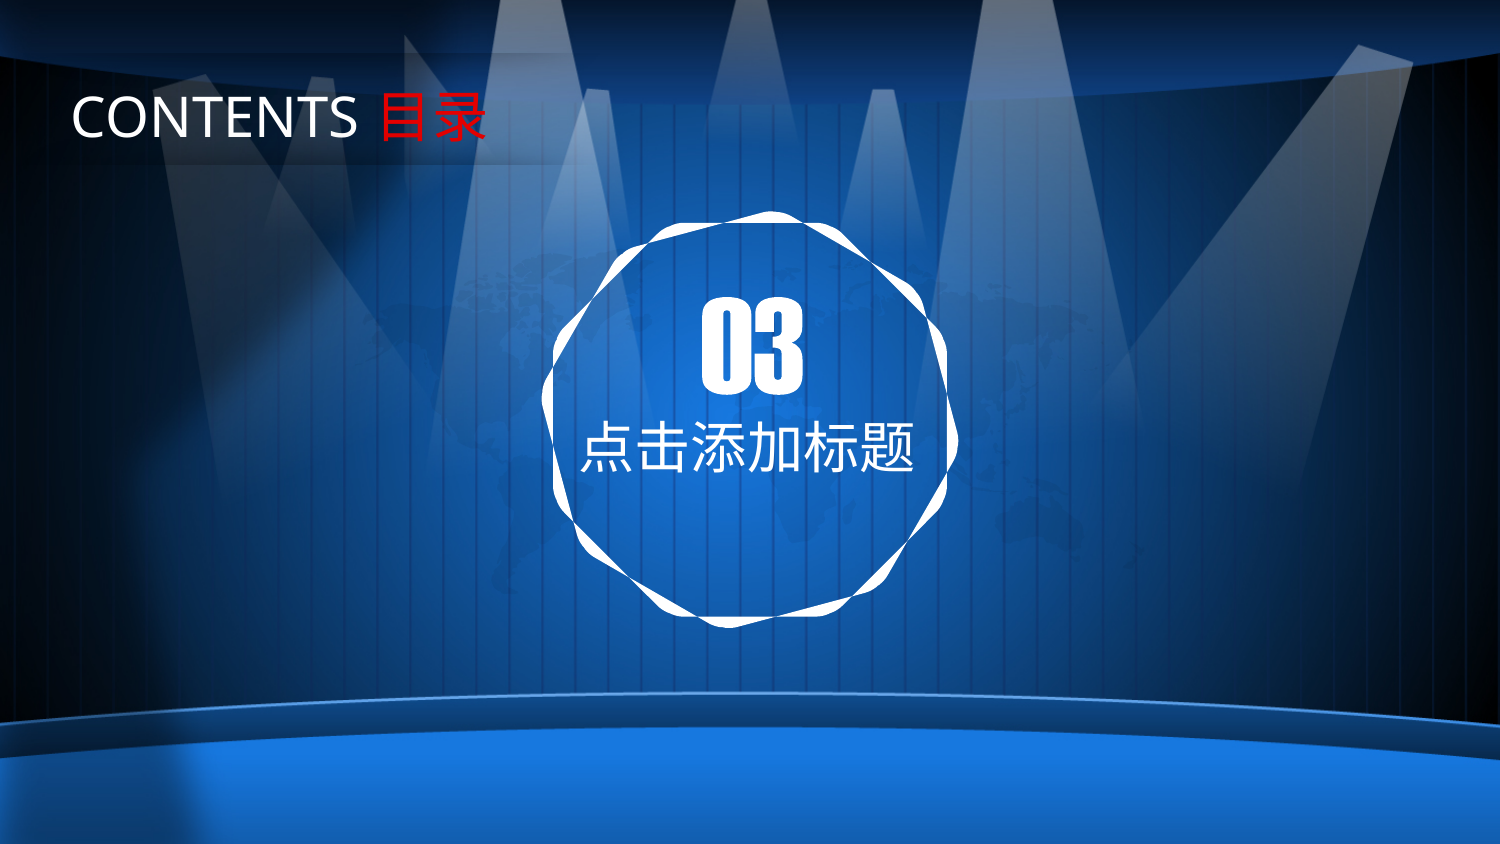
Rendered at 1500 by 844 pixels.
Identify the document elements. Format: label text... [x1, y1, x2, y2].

text_box 目录 [361, 105, 504, 113]
picture [0, 0, 1500, 844]
text_box CONTENTS [56, 105, 361, 113]
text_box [533, 203, 967, 637]
